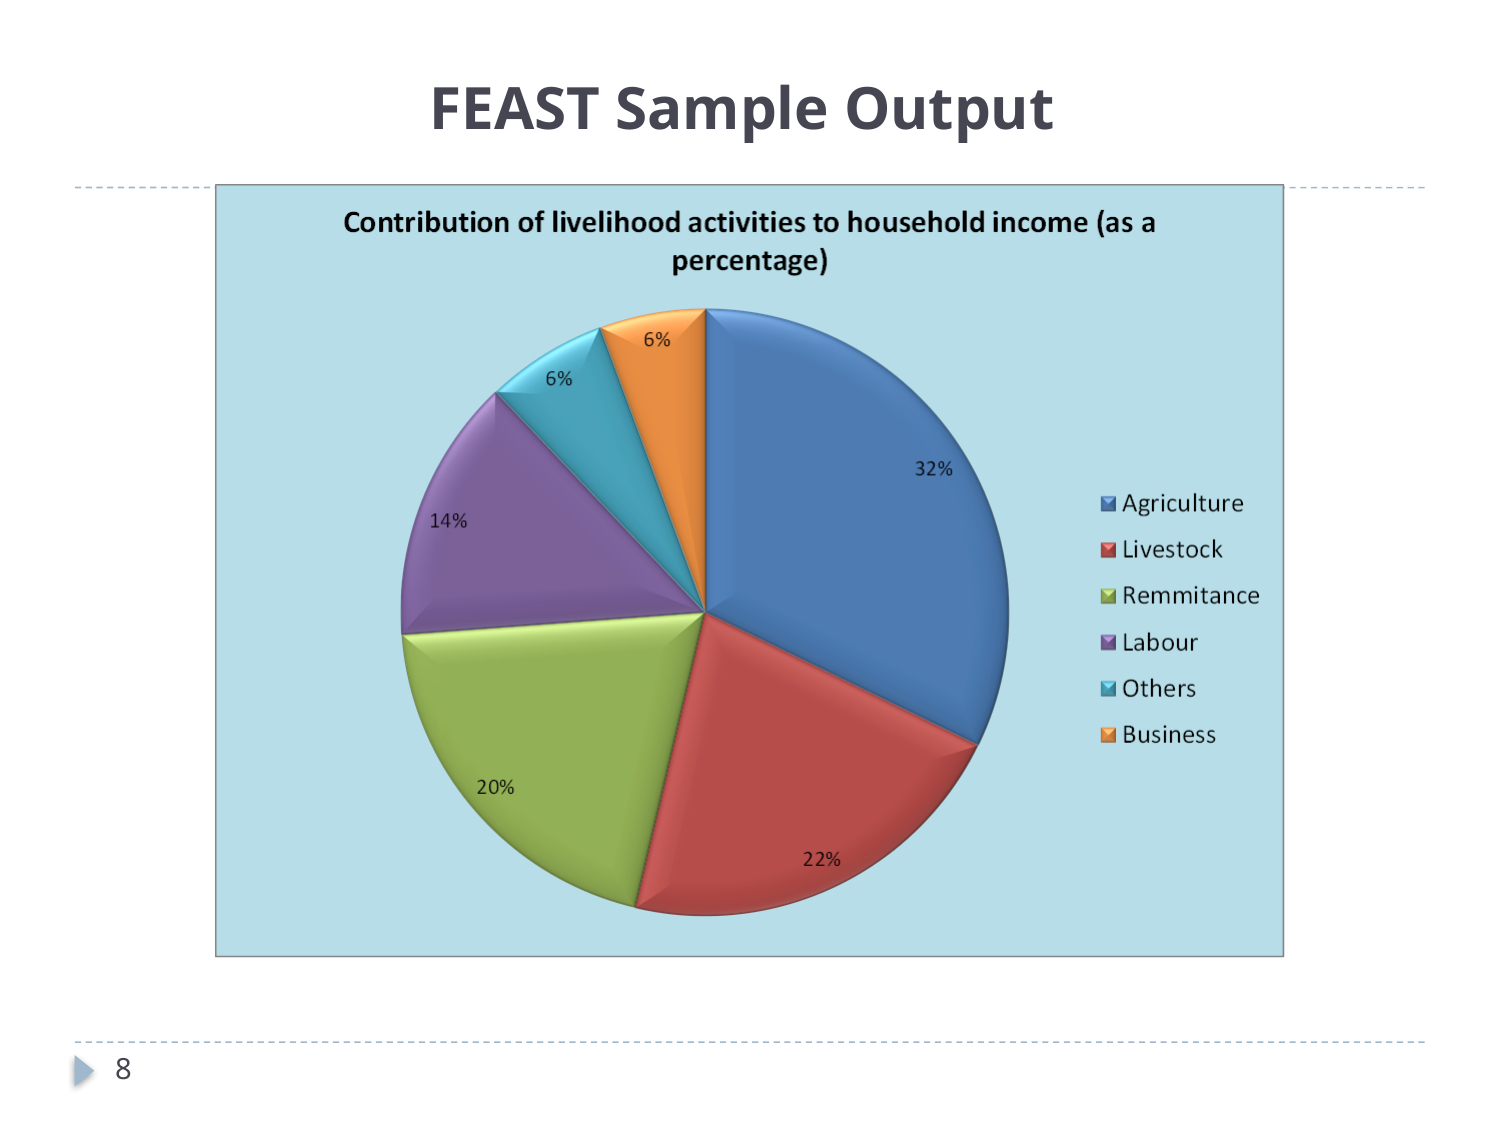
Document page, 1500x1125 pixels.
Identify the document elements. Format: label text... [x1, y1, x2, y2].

picture [215, 184, 1285, 958]
slide_number 8 [100, 1042, 426, 1103]
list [74, 199, 1426, 1011]
title FEAST Sample Output [75, 24, 1425, 188]
